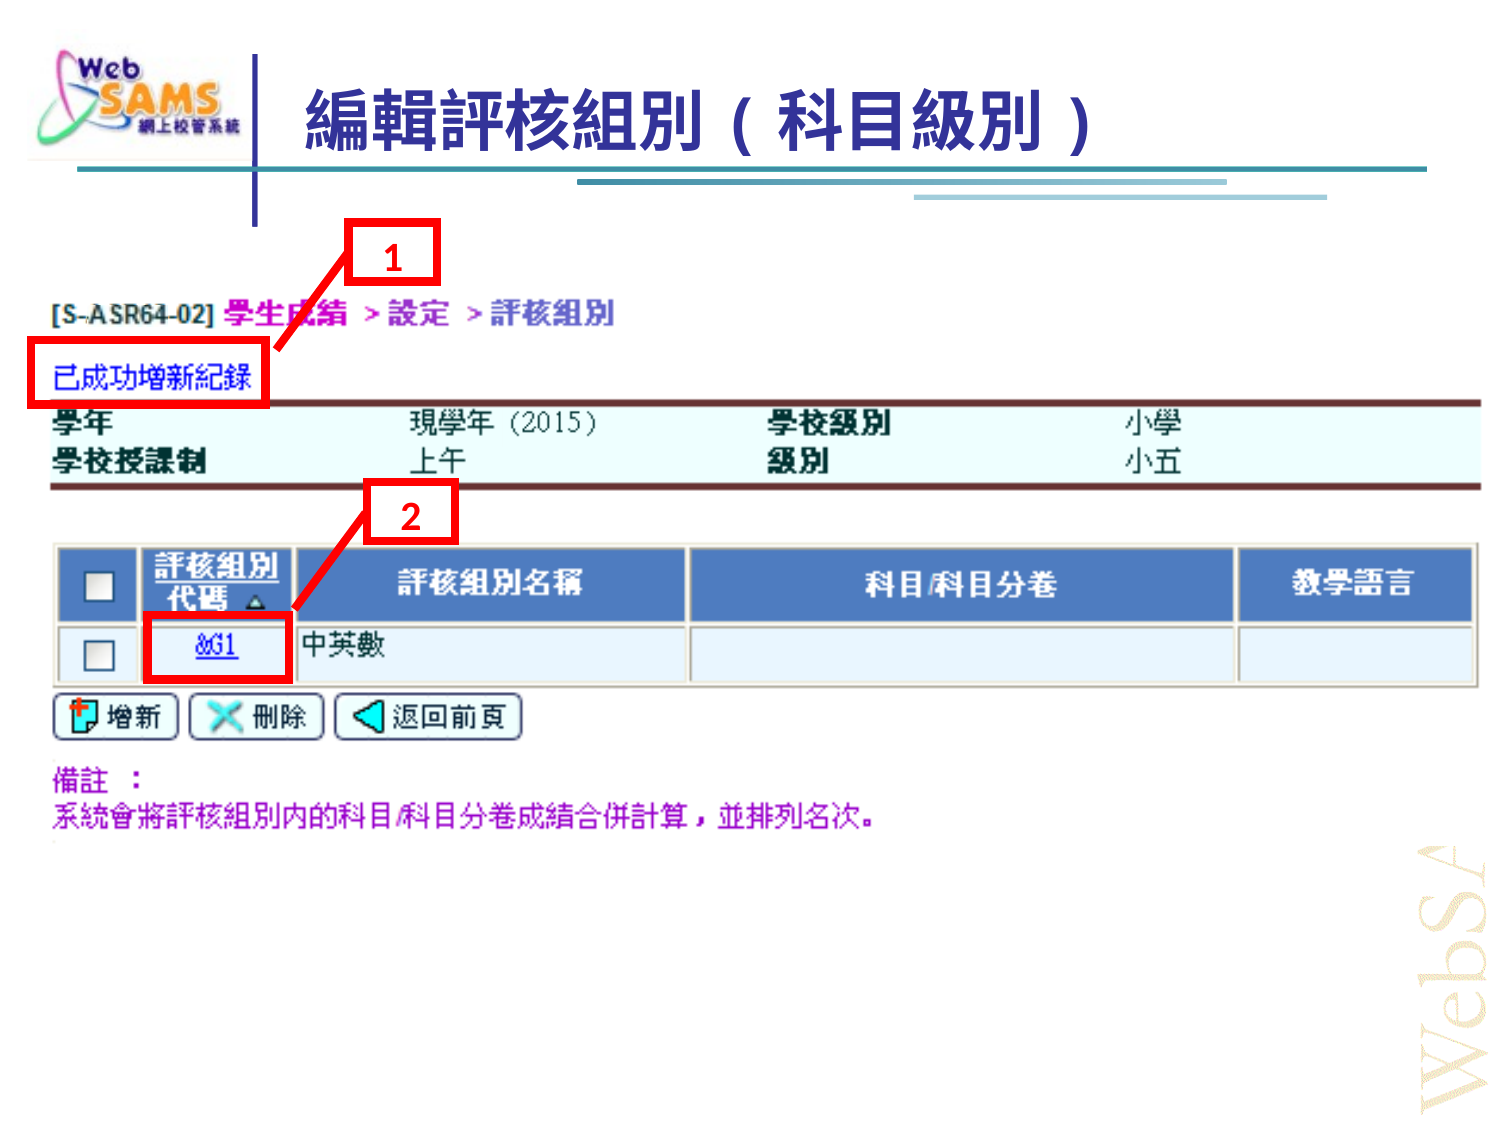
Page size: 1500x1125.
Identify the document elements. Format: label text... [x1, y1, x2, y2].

picture [27, 29, 253, 161]
title 編輯評核組別(科目級別) [289, 41, 1465, 167]
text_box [32, 281, 1496, 847]
text_box 1 [329, 222, 437, 279]
picture [1393, 679, 1500, 1117]
